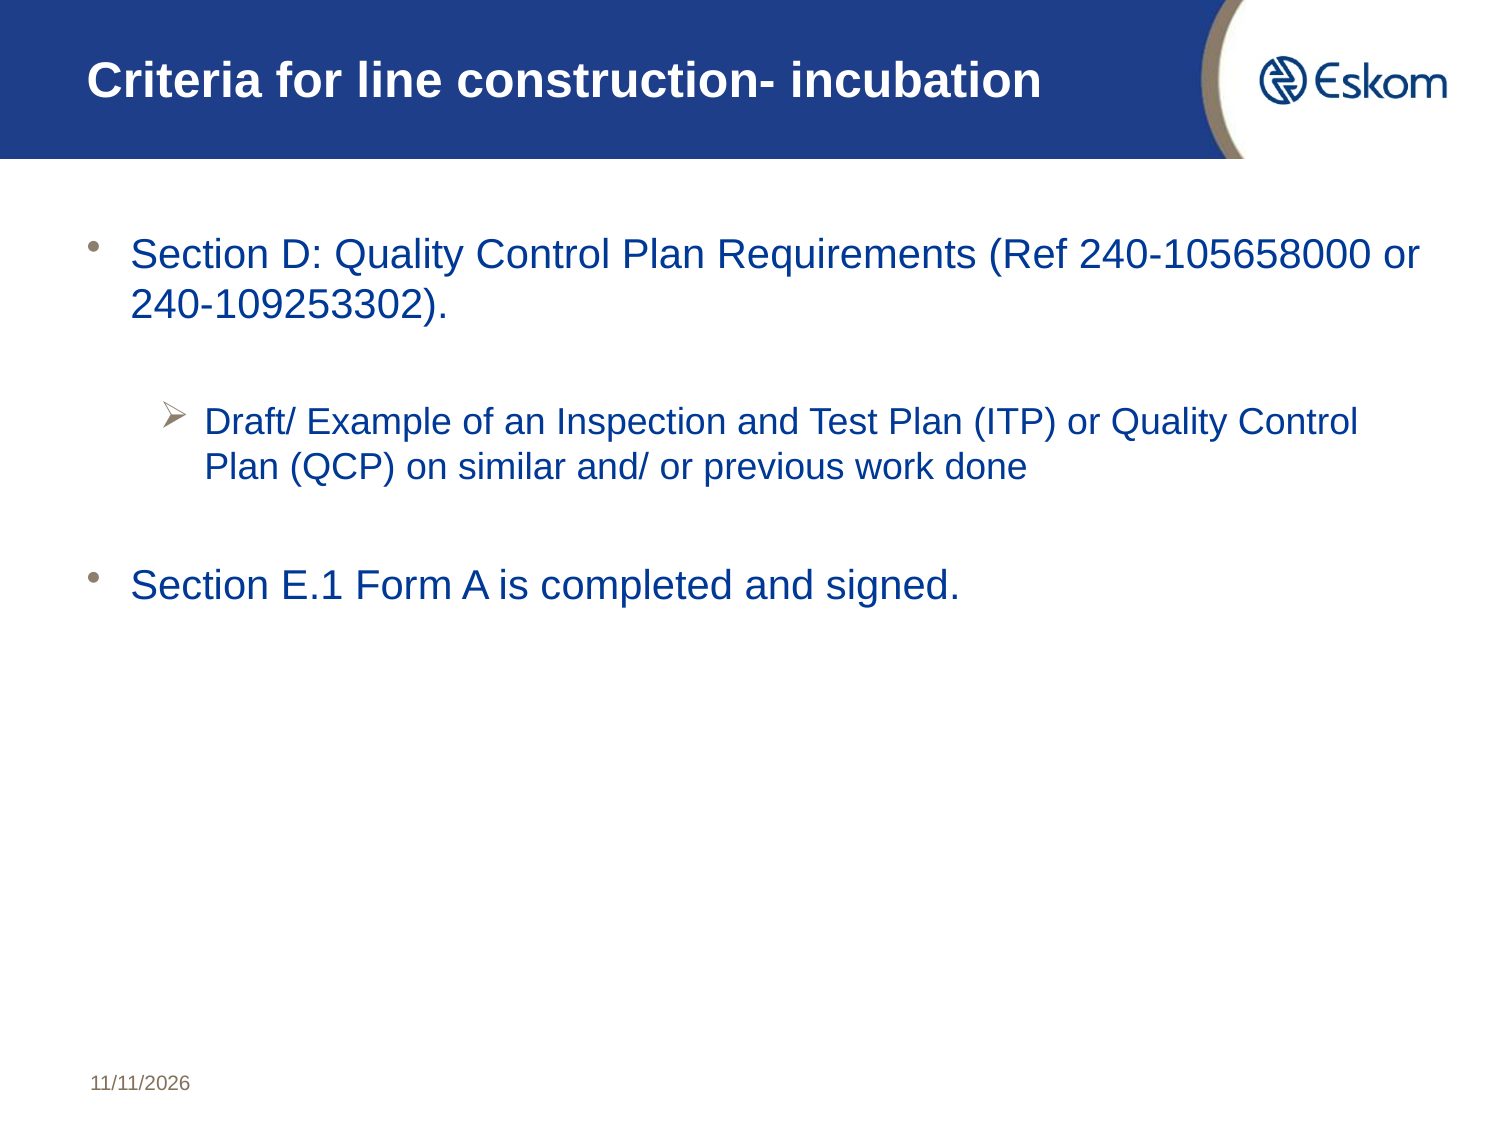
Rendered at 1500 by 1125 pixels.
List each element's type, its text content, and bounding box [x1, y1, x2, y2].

picture [1257, 55, 1450, 105]
title Criteria for line construction- incubation [71, 27, 1199, 137]
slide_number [75, 1058, 361, 1103]
list Section D: Quality Control Plan Requirements (Ref 240-105658000 or 240-109253302). Draft/ Example of an Inspection and Test Plan (ITP) or Quality Control Plan (QCP) on similar and/ or previous work done Section E.1 Form A is completed and signed. [71, 159, 1447, 1064]
picture [0, 0, 1246, 159]
